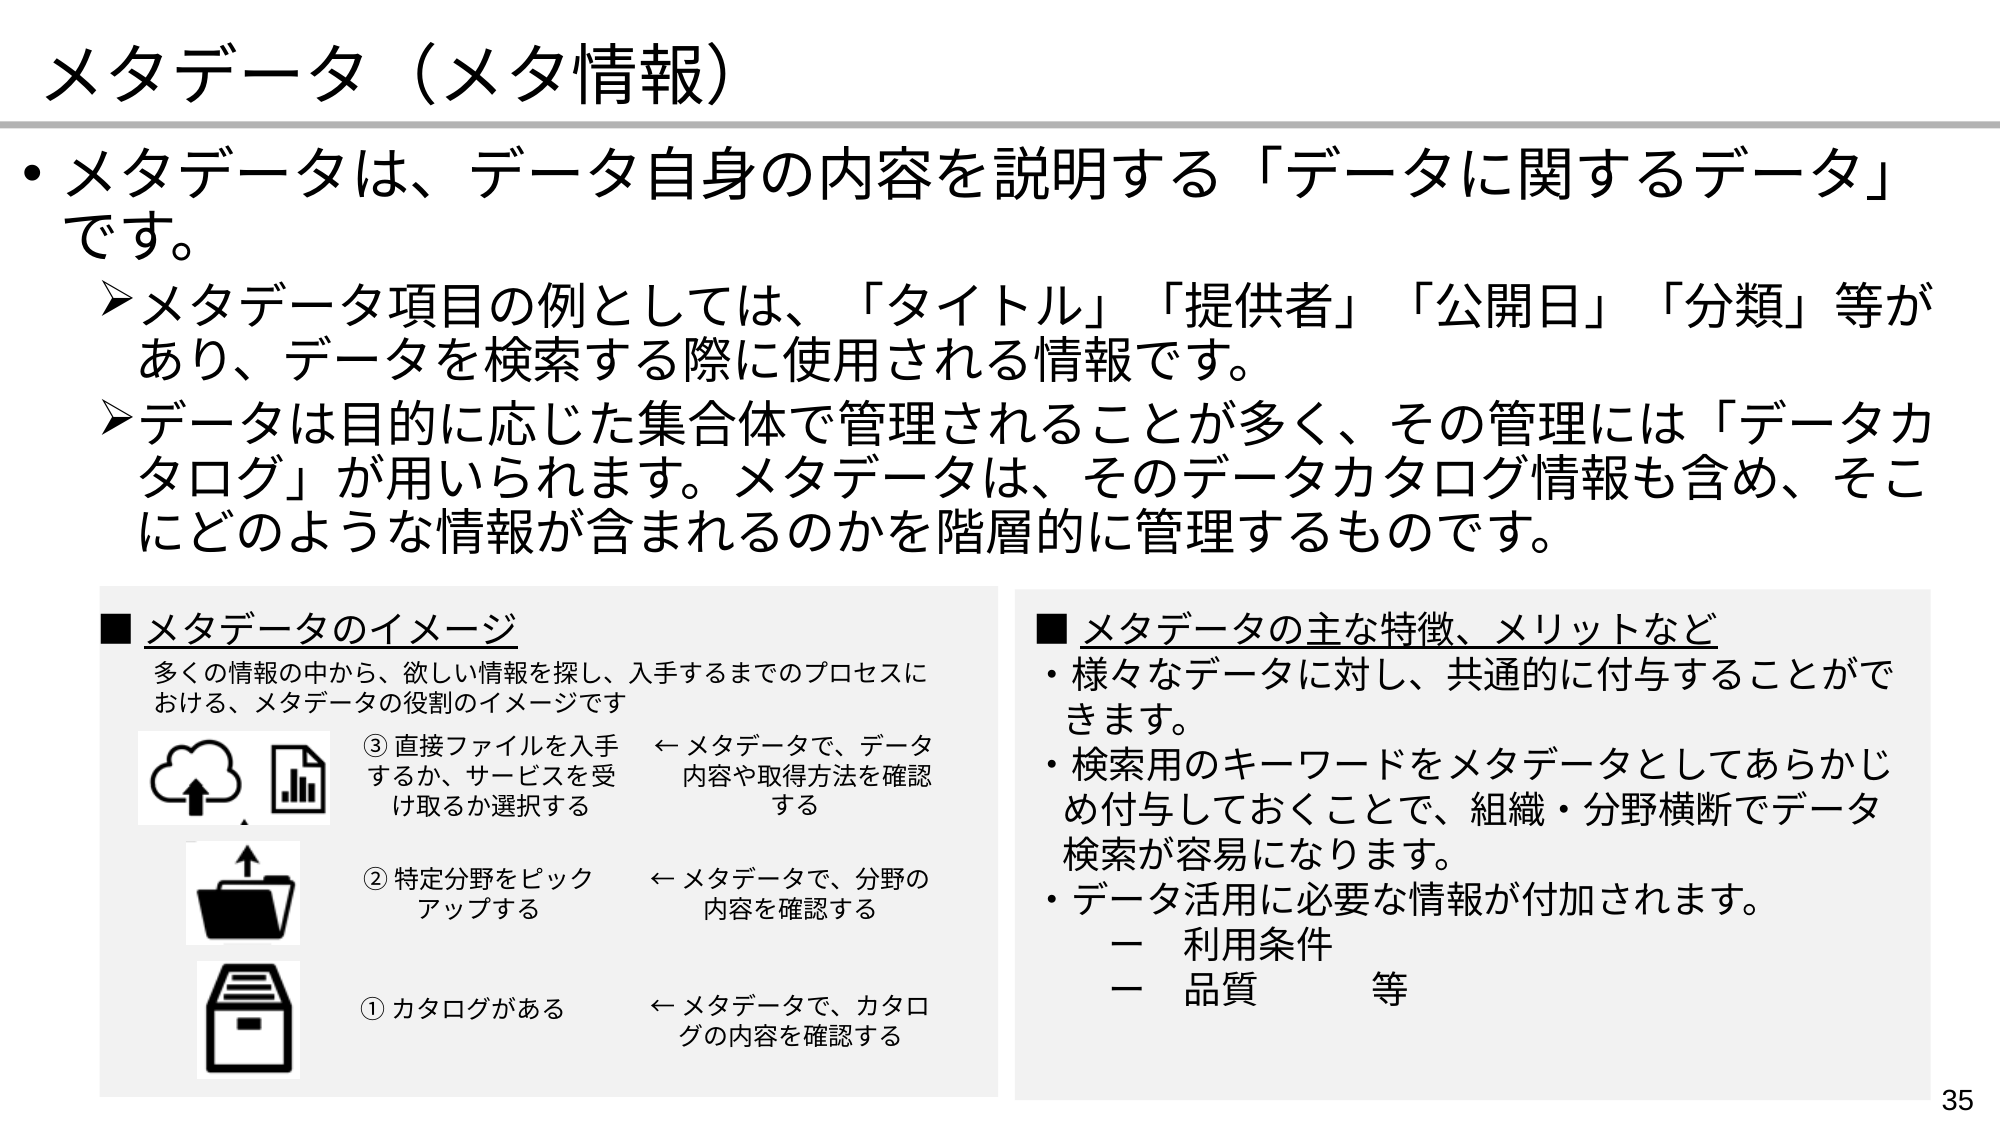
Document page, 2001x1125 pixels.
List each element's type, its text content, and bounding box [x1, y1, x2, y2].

text_box 多くの情報の中から、欲しい情報を探し、入手するまでのプロセスにおける、メタデータの役割のイメージです [138, 656, 960, 719]
picture [186, 841, 300, 945]
text_box ③直接ファイルを入手するか、サービスを受け取るか選択する [347, 727, 636, 823]
text_box ②特定分野をピックアップする [347, 845, 612, 941]
text_box ①カタログがある [340, 977, 612, 1040]
picture [138, 731, 330, 826]
text_box ←メタデータで、分野の内容を確認する [626, 845, 956, 941]
text_box ■メタデータのイメージ [82, 598, 792, 659]
text_box ←メタデータで、データ 内容や取得方法を確認する [634, 721, 956, 829]
text_box [1014, 588, 1932, 1101]
slide_number 35 [1881, 1073, 1989, 1124]
text_box [99, 585, 999, 1098]
text_box メタデータ（メタ情報） [23, 34, 1910, 121]
text_box ←メタデータで、カタログの内容を確認する [626, 980, 956, 1061]
text_box ■メタデータの主な特徴、メリットなど ・様々なデータに対し、共通的に付与することができます。 ・検索用のキーワードをメタデータとしてあらかじめ付与しておくことで、組織・分野横断でデータ検索が容易になります。 ・データ活用に必要な情報が付加されます。 ー 利用条件 ー 品質 等 [1018, 598, 1935, 1019]
text_box メタデータは、データ自身の内容を説明する「データに関するデータ」です。 メタデータ項目の例としては、「タイトル」「提供者」「公開日」「分類」等があり、データを検索する際に使用される情報です。 データは目的に応じた集合体で管理されることが多く、その管理には「データカタログ」が用いられます。メタデータは、そのデータカタログ情報も含め、そこにどのような情報が含まれるのかを階層的に管理するものです。 [7, 137, 1981, 530]
picture [197, 961, 300, 1079]
